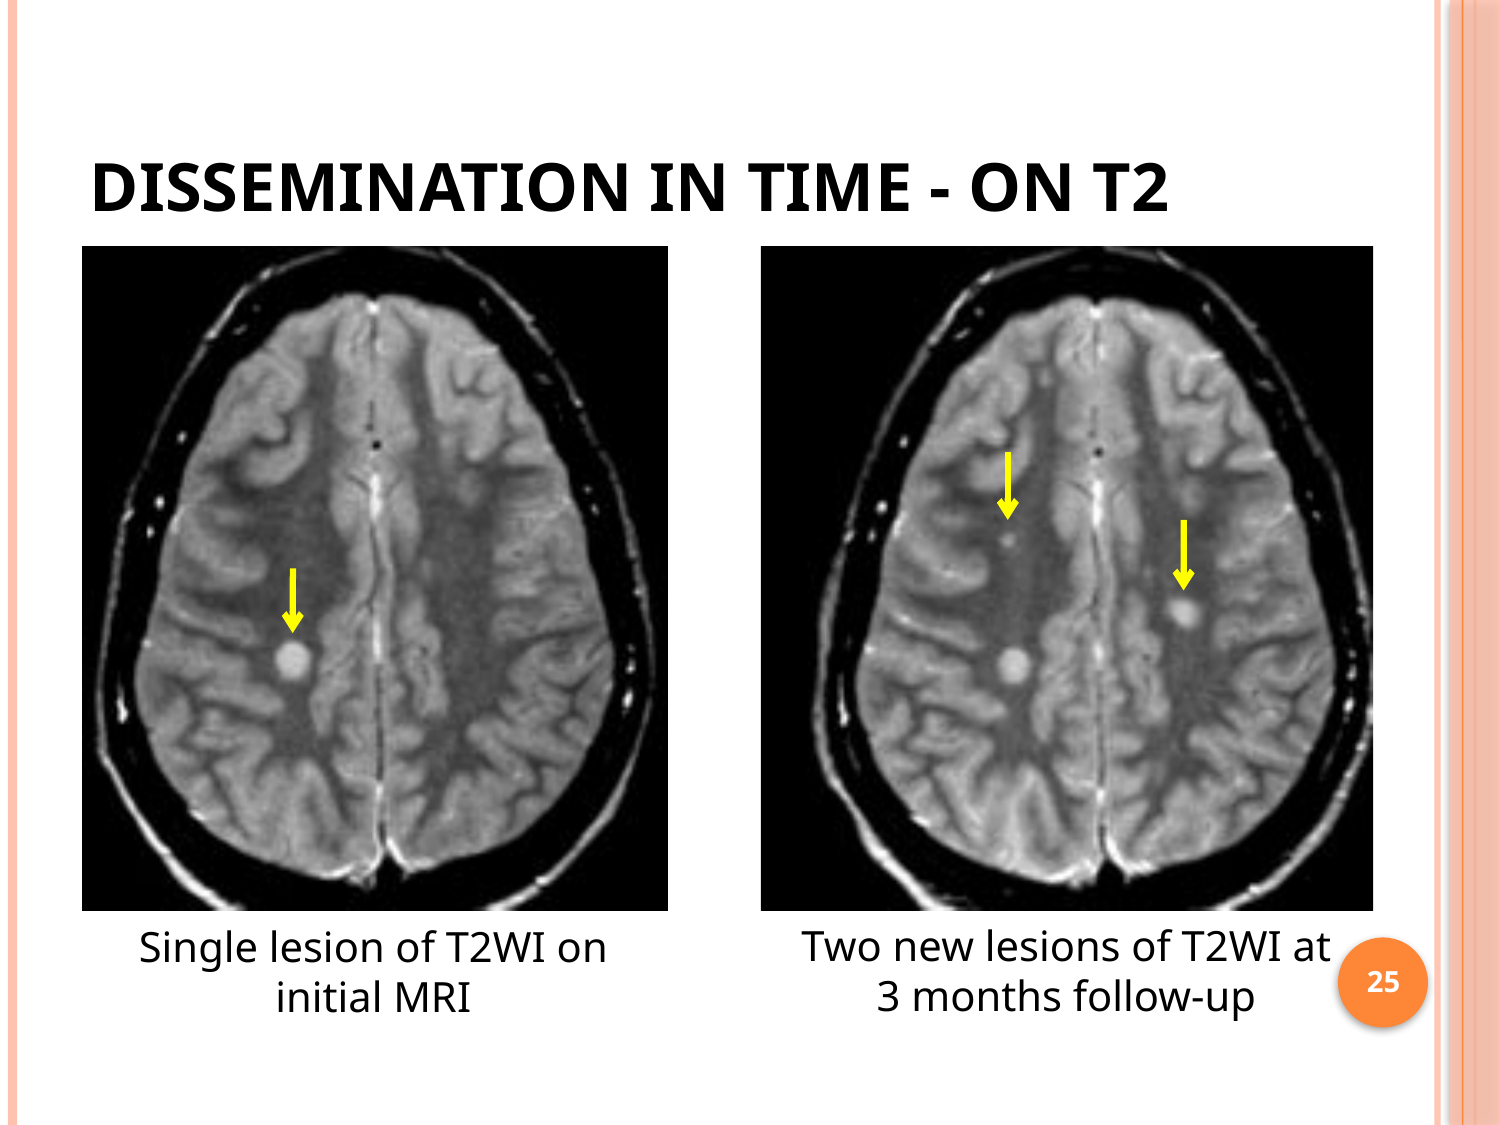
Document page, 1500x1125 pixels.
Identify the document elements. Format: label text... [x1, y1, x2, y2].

picture [760, 245, 1374, 912]
slide_number 25 [1360, 940, 1434, 1027]
picture [81, 245, 669, 911]
title Dissemination in Time - on T2 [75, 45, 1300, 233]
text_box Single lesion of T2WI on initial MRI [102, 920, 645, 1028]
text_box Two new lesions of T2WI at 3 months follow-up [773, 921, 1360, 1027]
